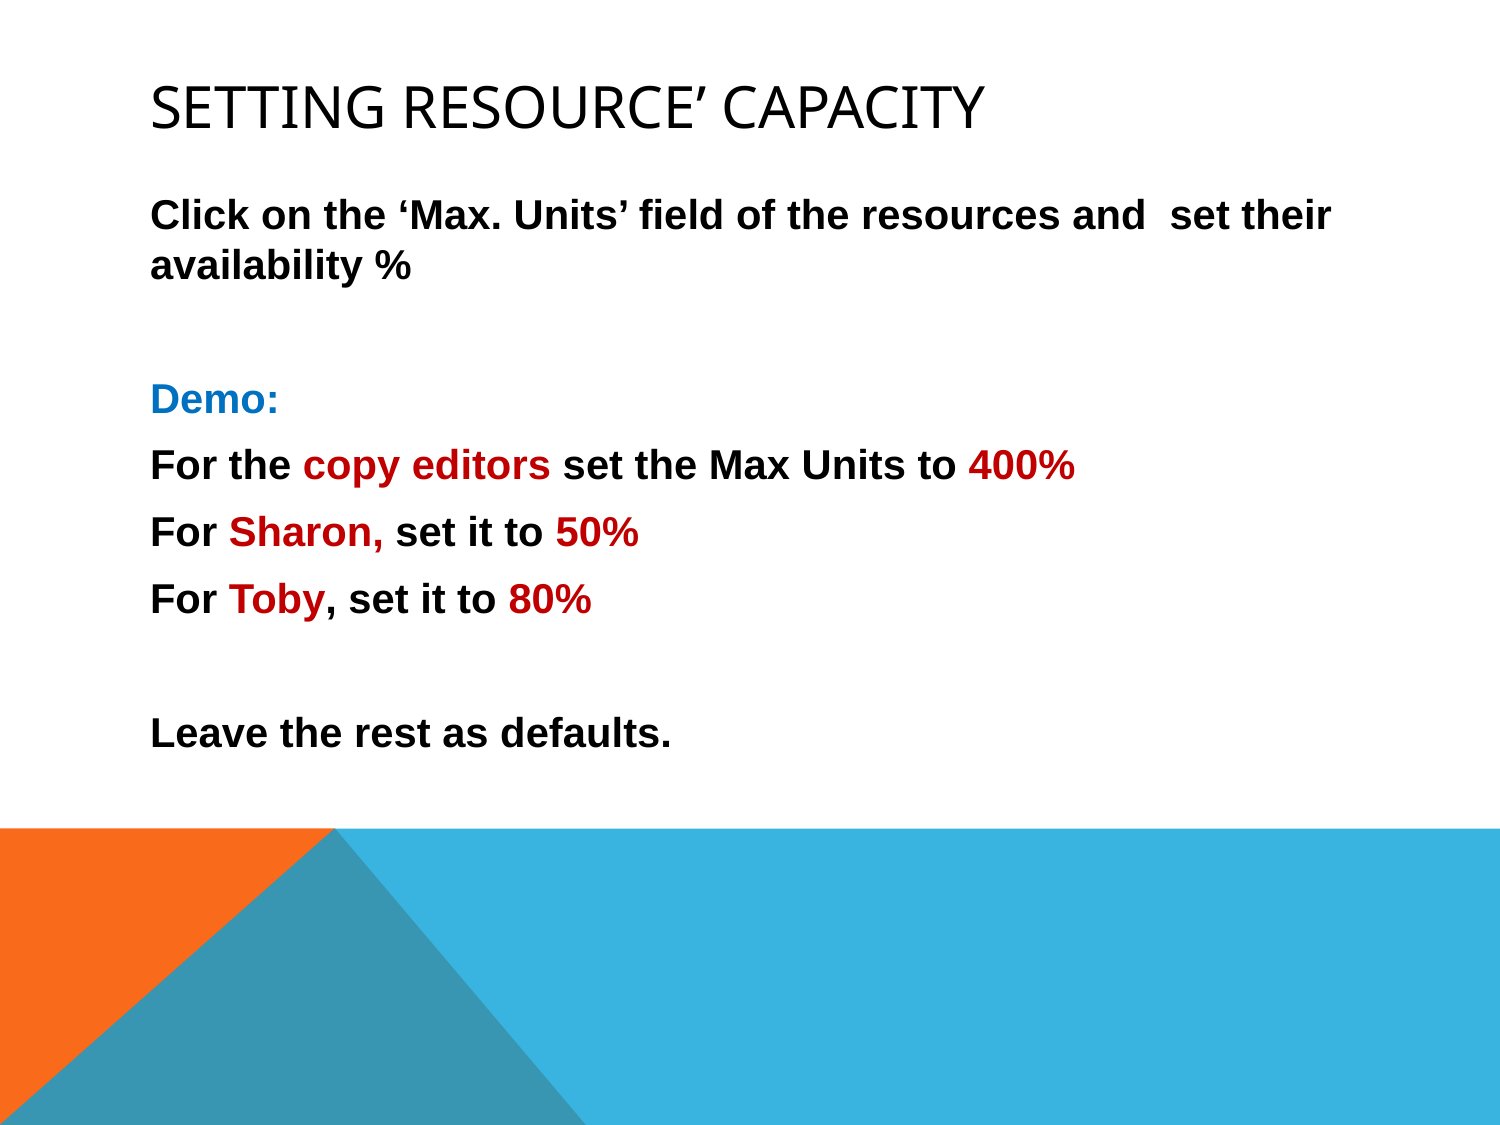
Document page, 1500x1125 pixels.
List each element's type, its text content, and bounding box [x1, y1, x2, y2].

title Setting resource’ capacity [135, 60, 1369, 150]
list Click on the ‘Max. Units’ field of the resources and set their availability % Demo: For the copy editors set the Max Units to 400% For Sharon, set it to 50% For Toby, set it to 80% Leave the rest as defaults. [135, 180, 1369, 768]
